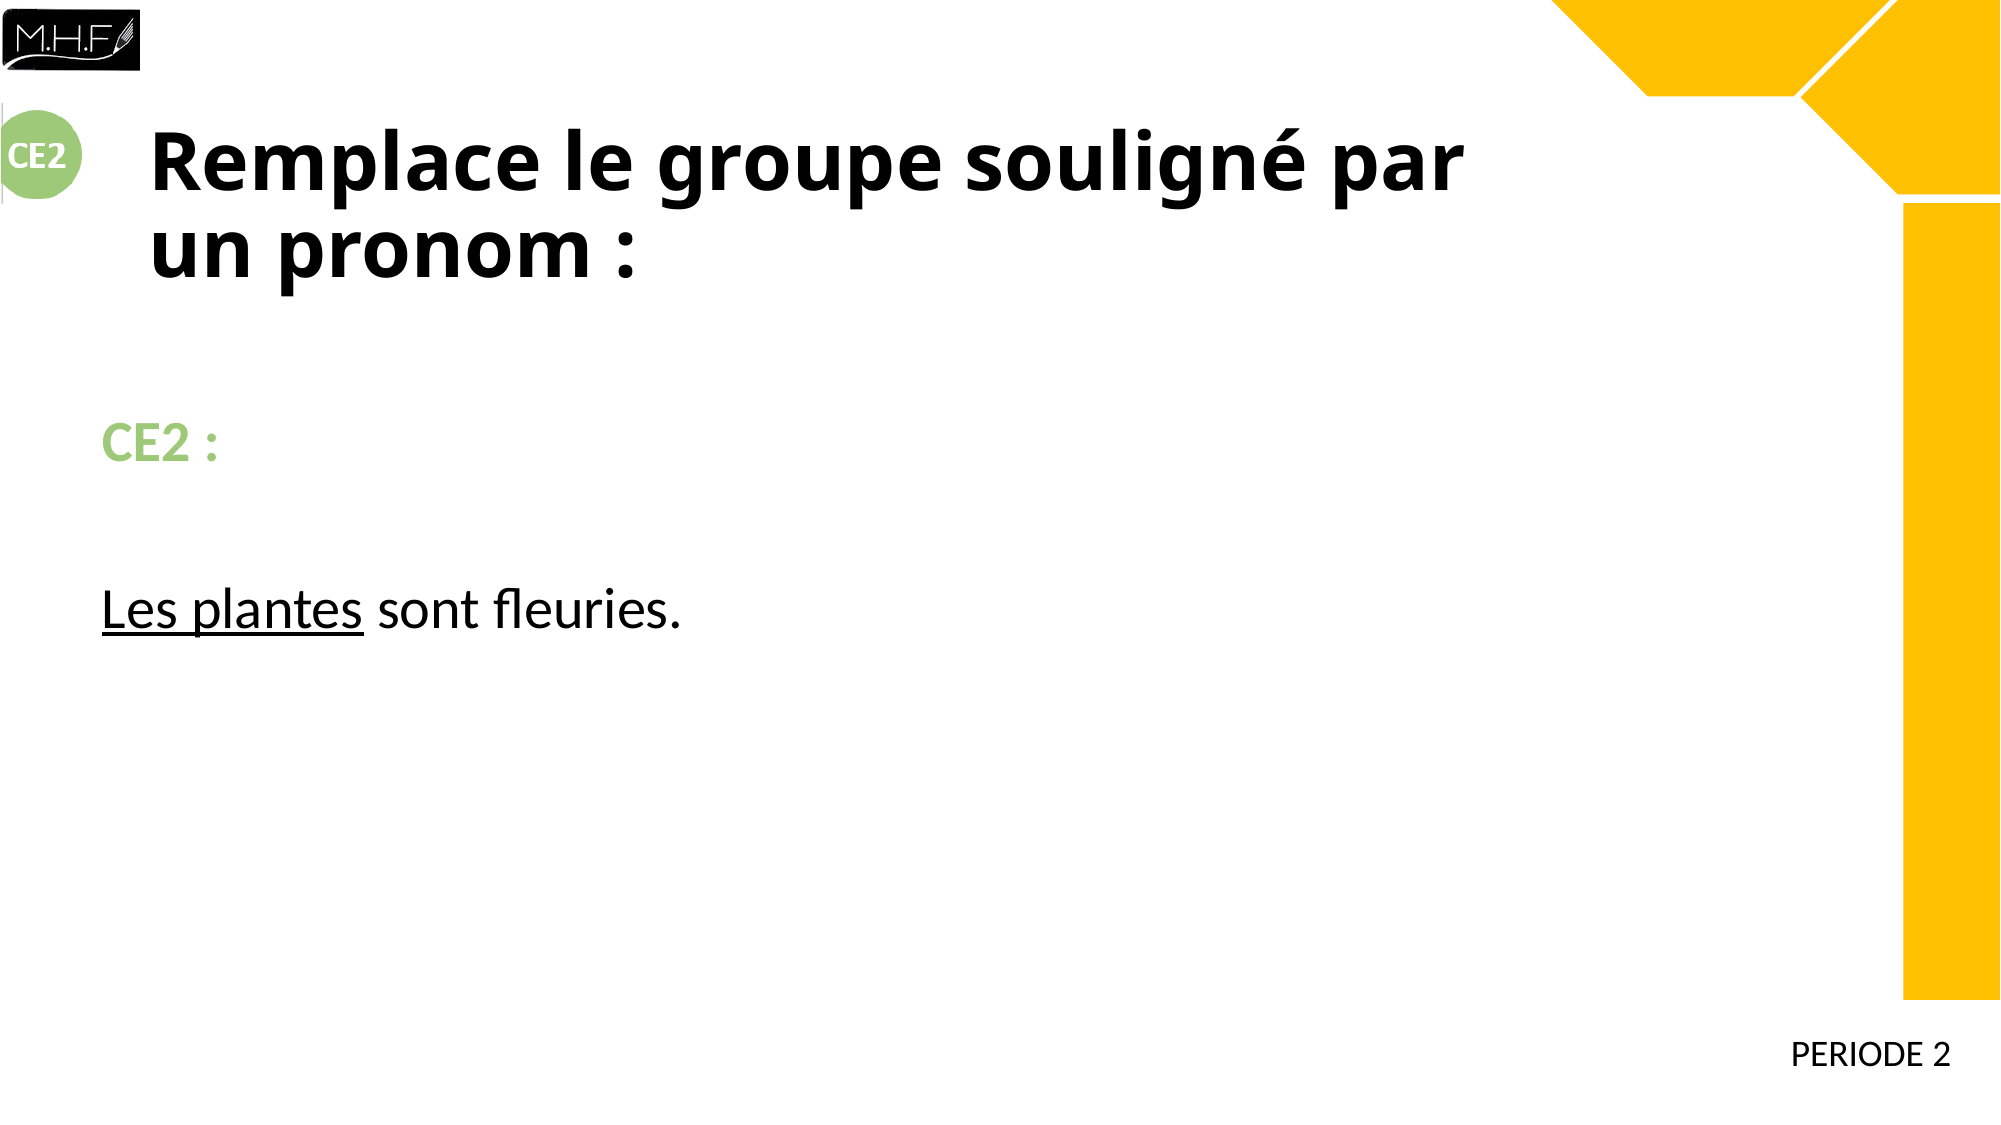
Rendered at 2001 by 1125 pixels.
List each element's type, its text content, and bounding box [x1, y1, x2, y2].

picture [0, 7, 140, 74]
list CE2 : Les plantes sont fleuries. [86, 403, 897, 1118]
picture [0, 103, 87, 204]
text_box [1902, 202, 2000, 1001]
text_box PERIODE 2 [1362, 1021, 1967, 1125]
text_box [1799, 0, 2000, 196]
text_box [1549, 0, 1892, 98]
title Remplace le groupe souligné par un pronom : [133, 73, 1512, 344]
